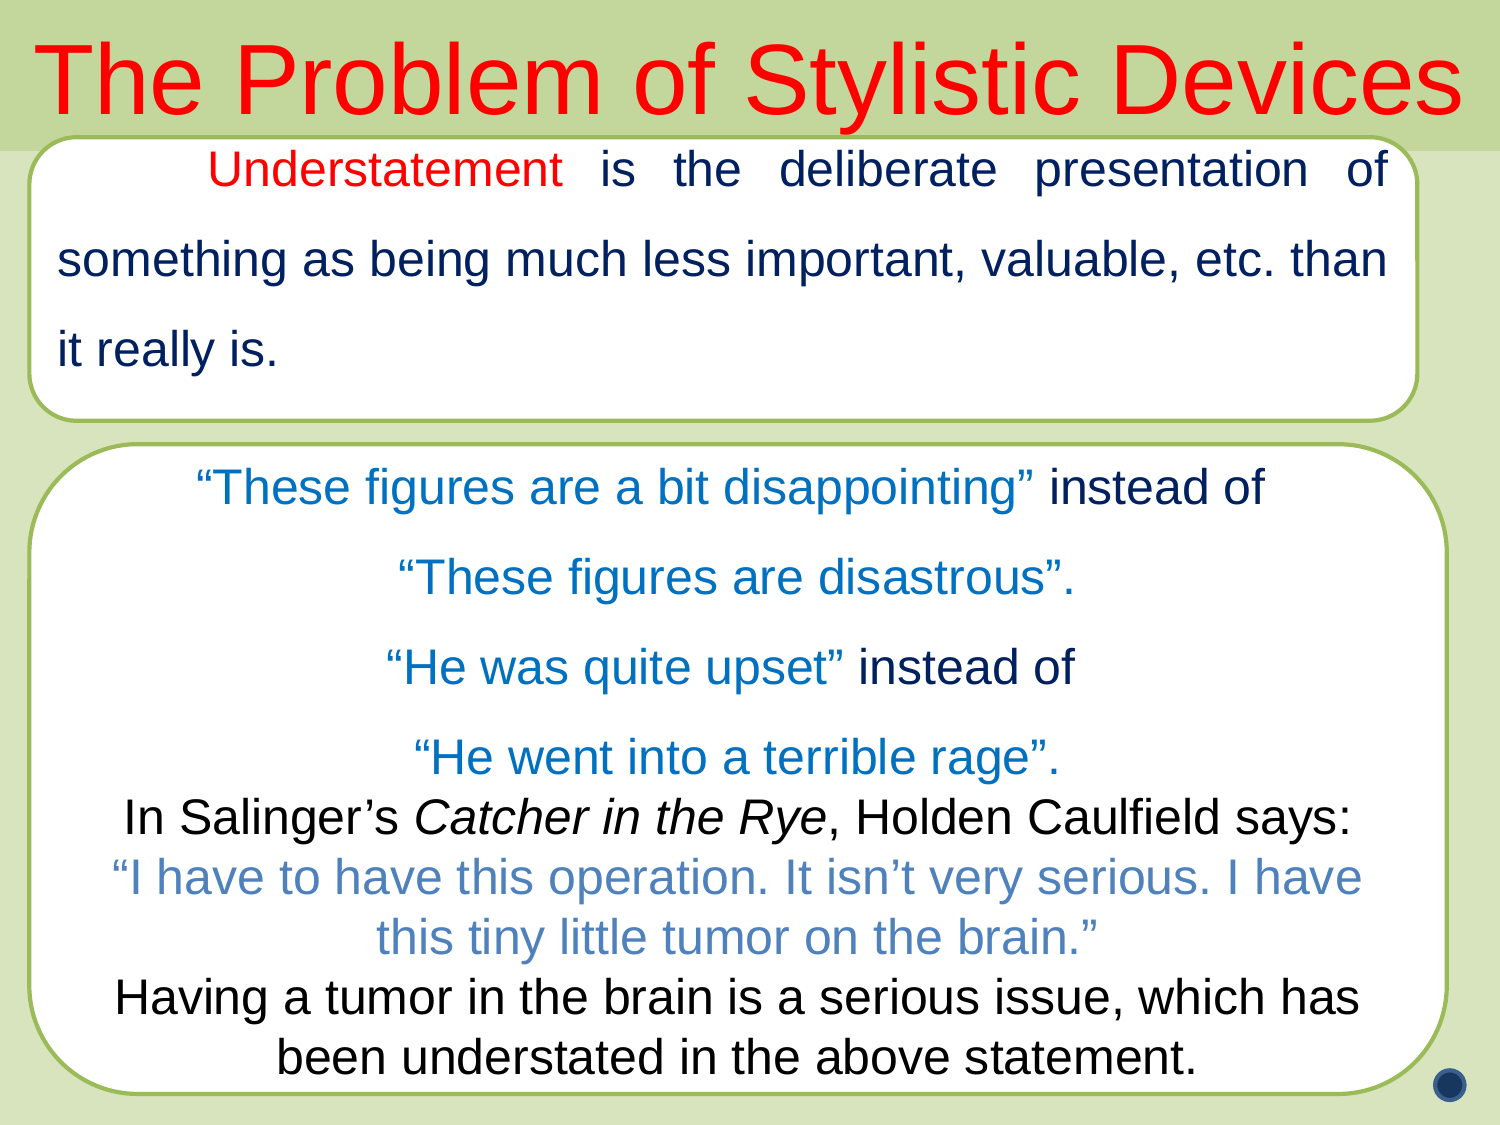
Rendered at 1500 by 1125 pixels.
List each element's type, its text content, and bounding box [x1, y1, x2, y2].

text_box Understatement is the deliberate presentation of something as being much less important, valuable, etc. than it really is. [27, 135, 1420, 423]
text_box The Problem of Stylistic Devices [0, 0, 1500, 151]
text_box [1433, 1068, 1467, 1103]
text_box “These figures are a bit disappointing” instead of “These figures are disastrous”. “He was quite upset” instead of “He went into a terrible rage”. In Salinger’s Catcher in the Rye, Holden Caulfield says: “I have to have this operation. It isn’t very serious. I have this tiny little tumor on the brain.” Having a tumor in the brain is a serious issue, which has been understated in the above statement. [27, 442, 1449, 1097]
